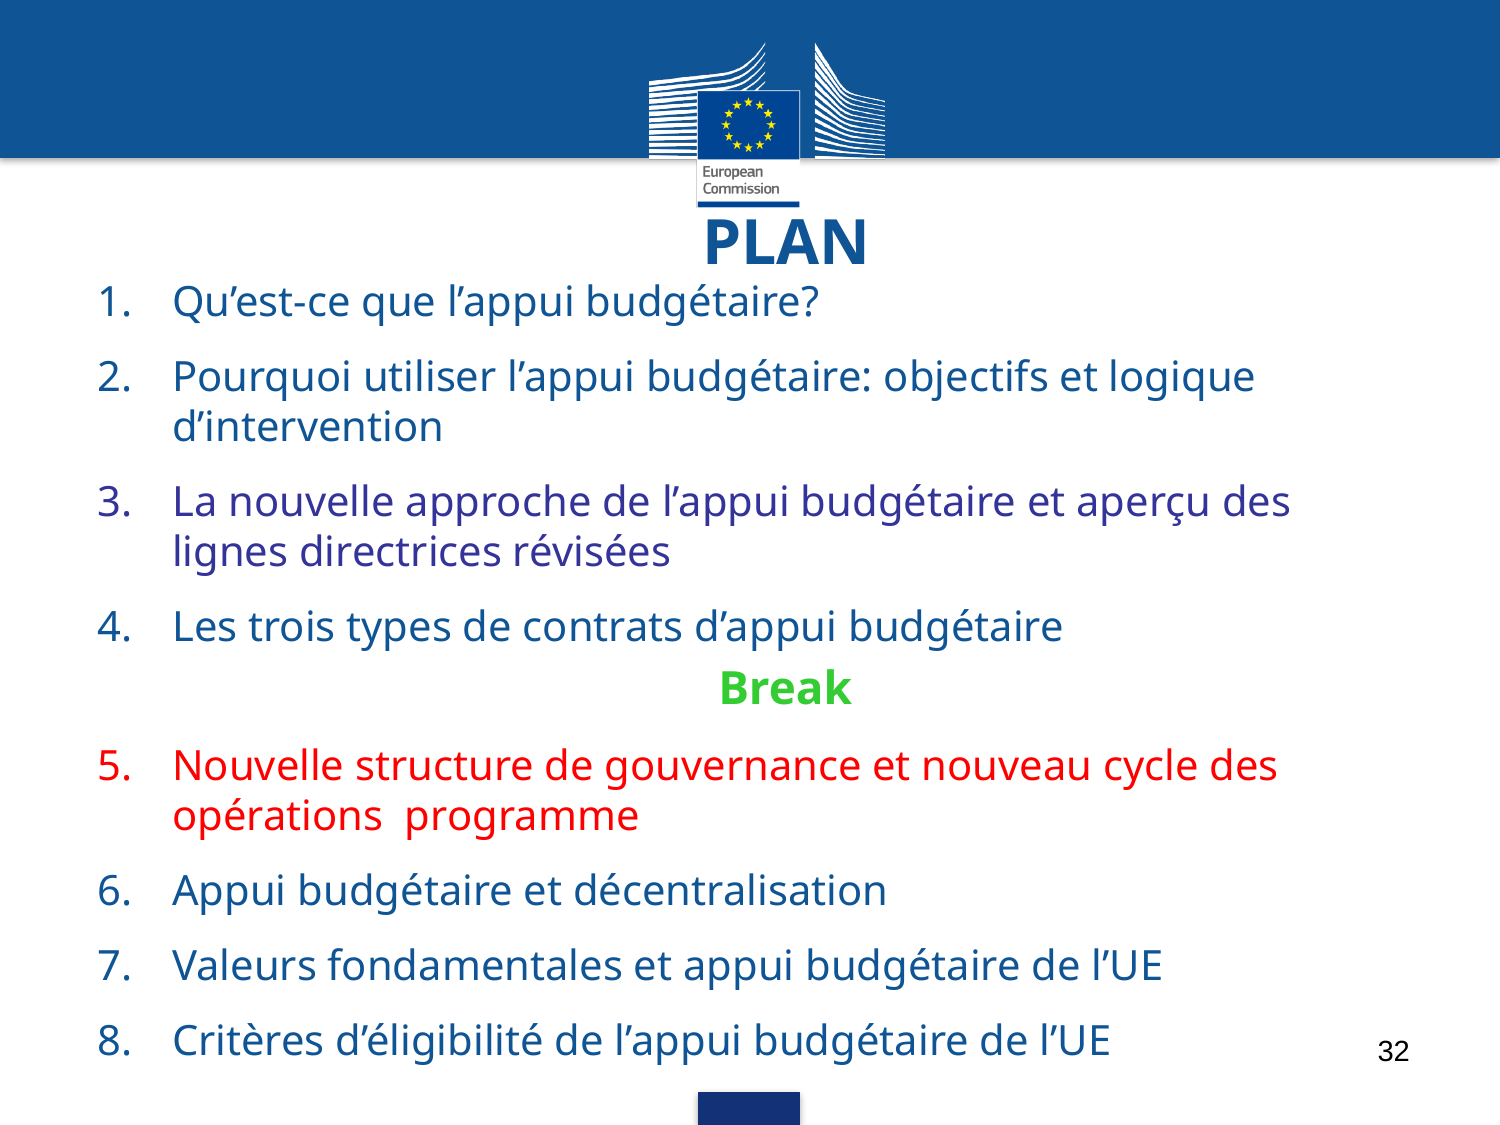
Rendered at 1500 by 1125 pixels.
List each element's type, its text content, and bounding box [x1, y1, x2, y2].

slide_number 32 [1074, 1024, 1426, 1103]
list Qu’est-ce que l’appui budgétaire? Pourquoi utiliser l’appui budgétaire: objectifs et logique d’intervention La nouvelle approche de l’appui budgétaire et aperçu des lignes directrices révisées Les trois types de contrats d’appui budgétaire Break Nouvelle structure de gouvernance et nouveau cycle des opérations programme Appui budgétaire et décentralisation Valeurs fondamentales et appui budgétaire de l’UE Critères d’éligibilité de l’appui budgétaire de l’UE [81, 266, 1433, 1125]
title PLAN [81, 175, 1433, 266]
picture [649, 42, 885, 175]
